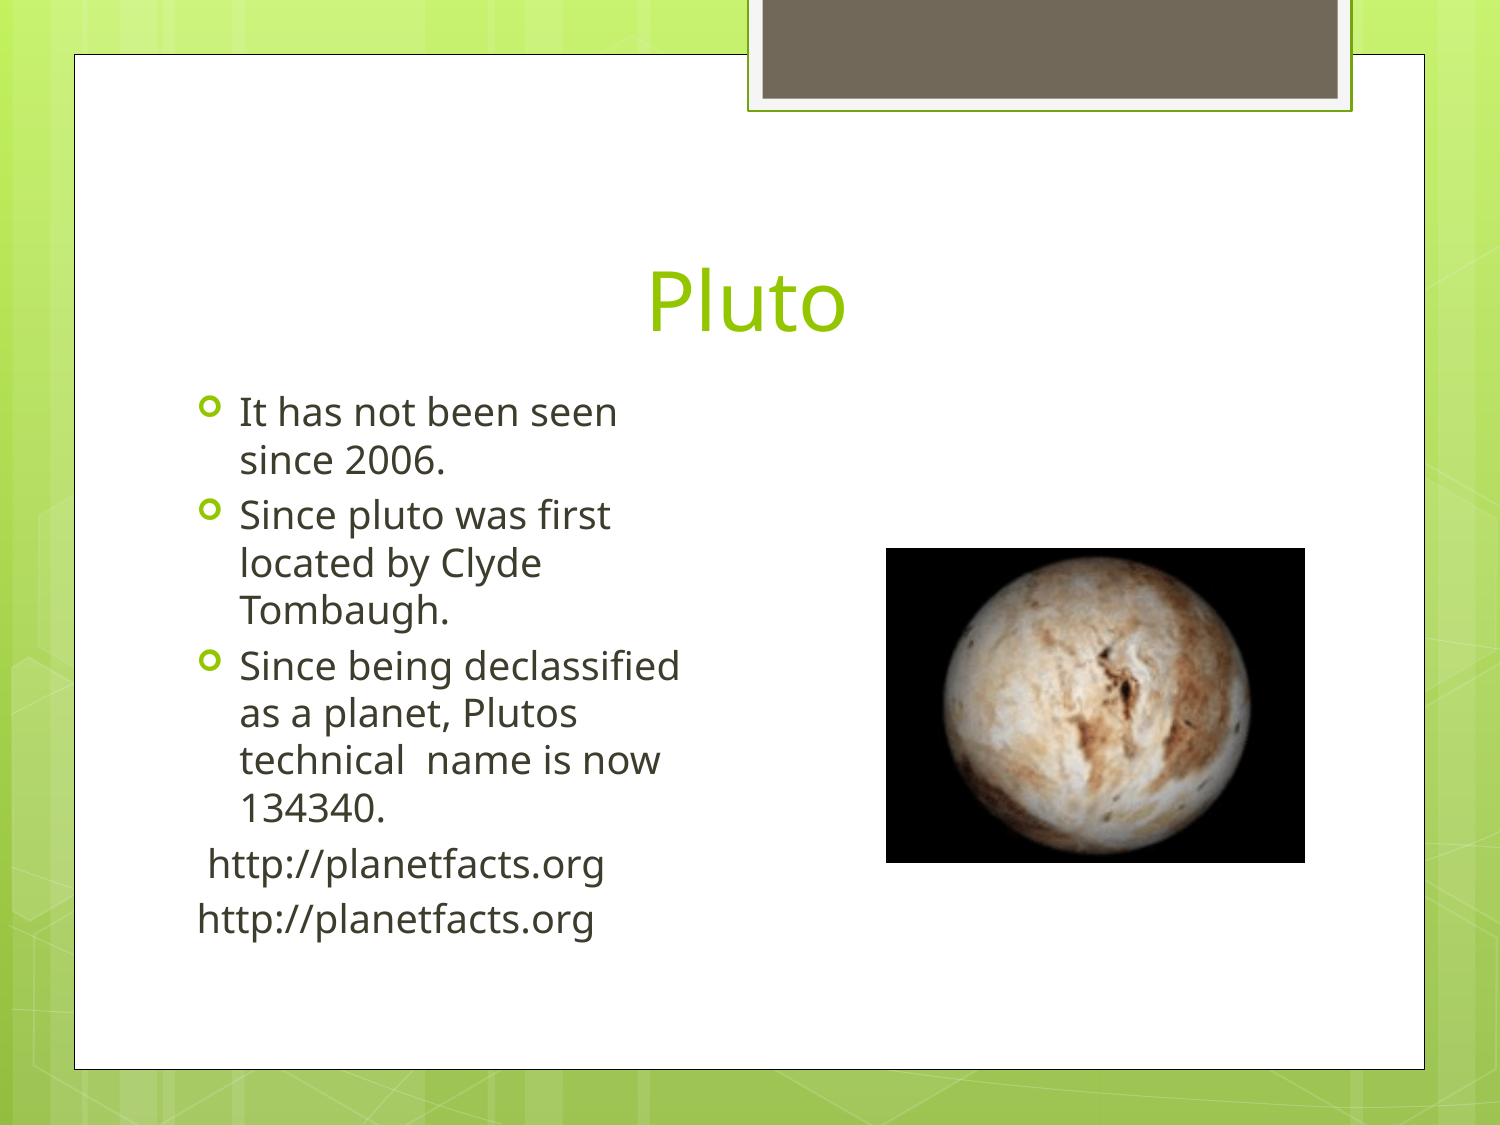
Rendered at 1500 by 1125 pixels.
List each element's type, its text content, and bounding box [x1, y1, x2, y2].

title Pluto [171, 168, 1324, 357]
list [885, 548, 1305, 863]
list It has not been seen since 2006. Since pluto was first located by Clyde Tombaugh. Since being declassified as a planet, Plutos technical name is now 134340. http://planetfacts.org http://planetfacts.org [171, 379, 732, 953]
